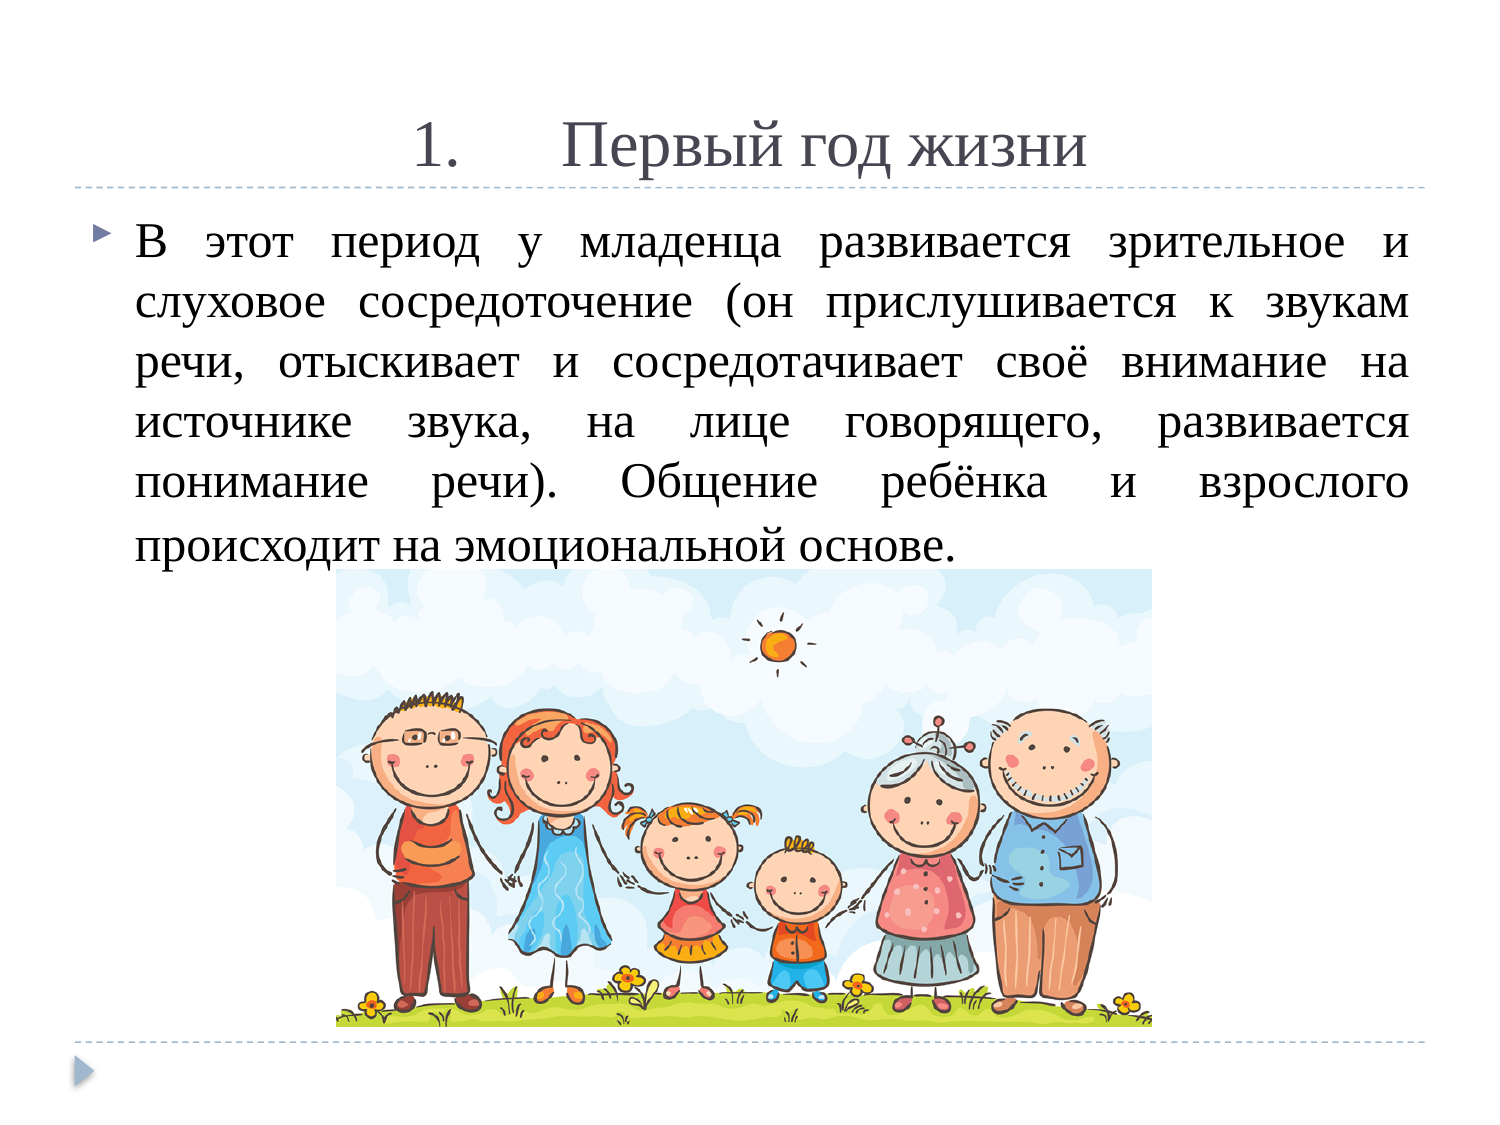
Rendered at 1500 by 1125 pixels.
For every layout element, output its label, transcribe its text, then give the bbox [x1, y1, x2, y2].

title 1. Первый год жизни [75, 24, 1425, 188]
list В этот период у младенца развивается зрительное и слуховое сосредоточение (он прислушивается к звукам речи, отыскивает и сосредотачивает своё внимание на источнике звука, на лице говорящего, развивается понимание речи). Общение ребёнка и взрослого происходит на эмоциональной основе. [75, 200, 1425, 1010]
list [336, 568, 1152, 1027]
